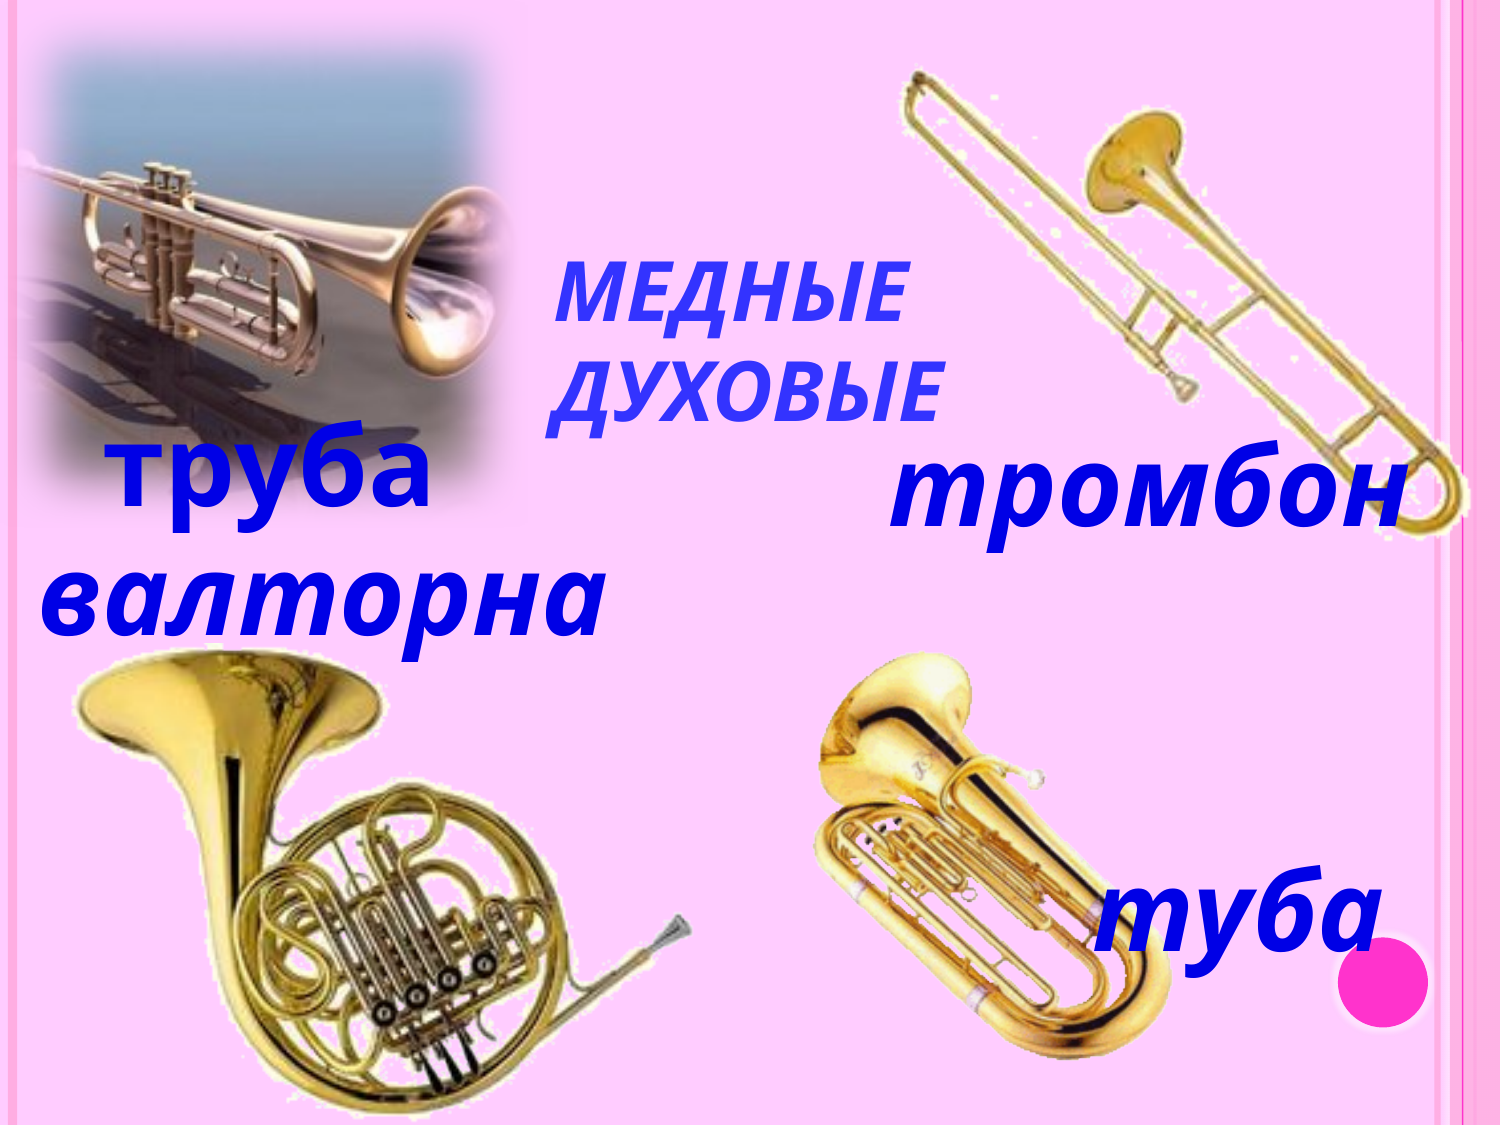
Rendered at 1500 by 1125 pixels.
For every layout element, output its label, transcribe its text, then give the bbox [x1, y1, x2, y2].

title Медные духовые [539, 199, 857, 446]
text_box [866, 0, 1500, 626]
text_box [0, 515, 704, 1125]
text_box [749, 620, 1447, 1079]
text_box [0, 0, 528, 539]
